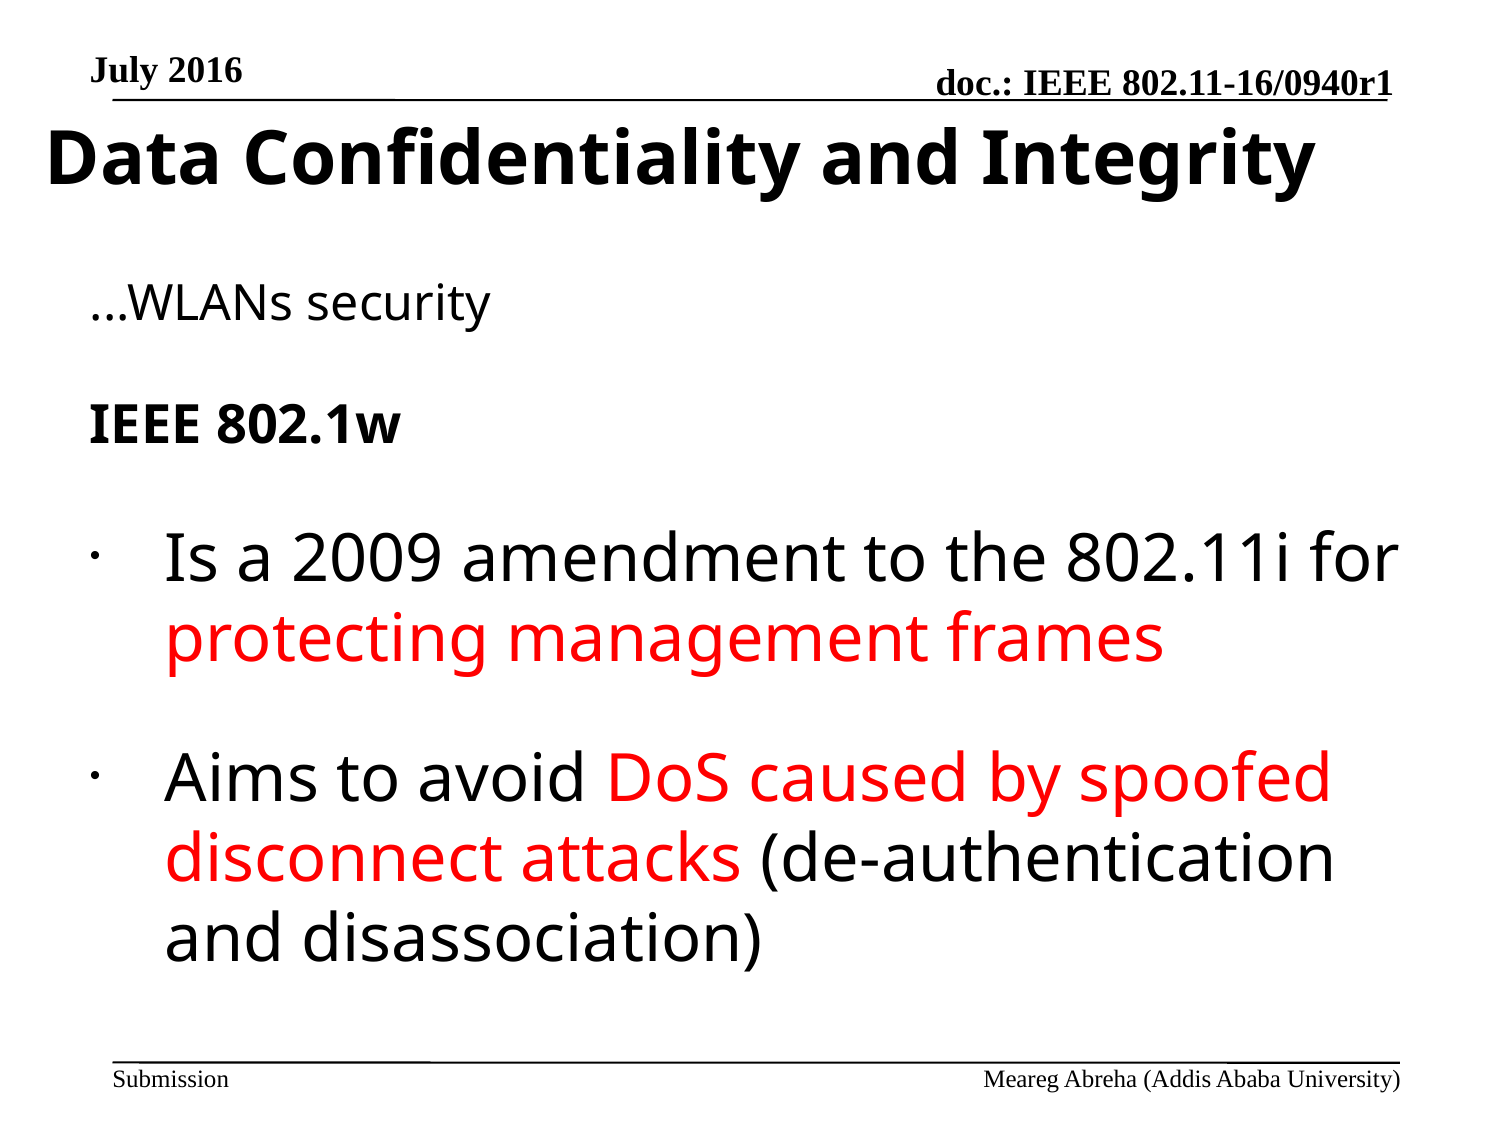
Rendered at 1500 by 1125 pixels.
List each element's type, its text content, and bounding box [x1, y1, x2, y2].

text_box Data Confidentiality and Integrity [30, 102, 1353, 195]
text_box July 2016 [74, 37, 258, 98]
text_box ...WLANs security IEEE 802.1w Is a 2009 amendment to the 802.11i for protecting management frames Aims to avoid DoS caused by spoofed disconnect attacks (de-authentication and disassociation) [75, 262, 1425, 1005]
footer Meareg Abreha (Addis Ababa University) [902, 1061, 1402, 1093]
text_box [75, 45, 1425, 232]
